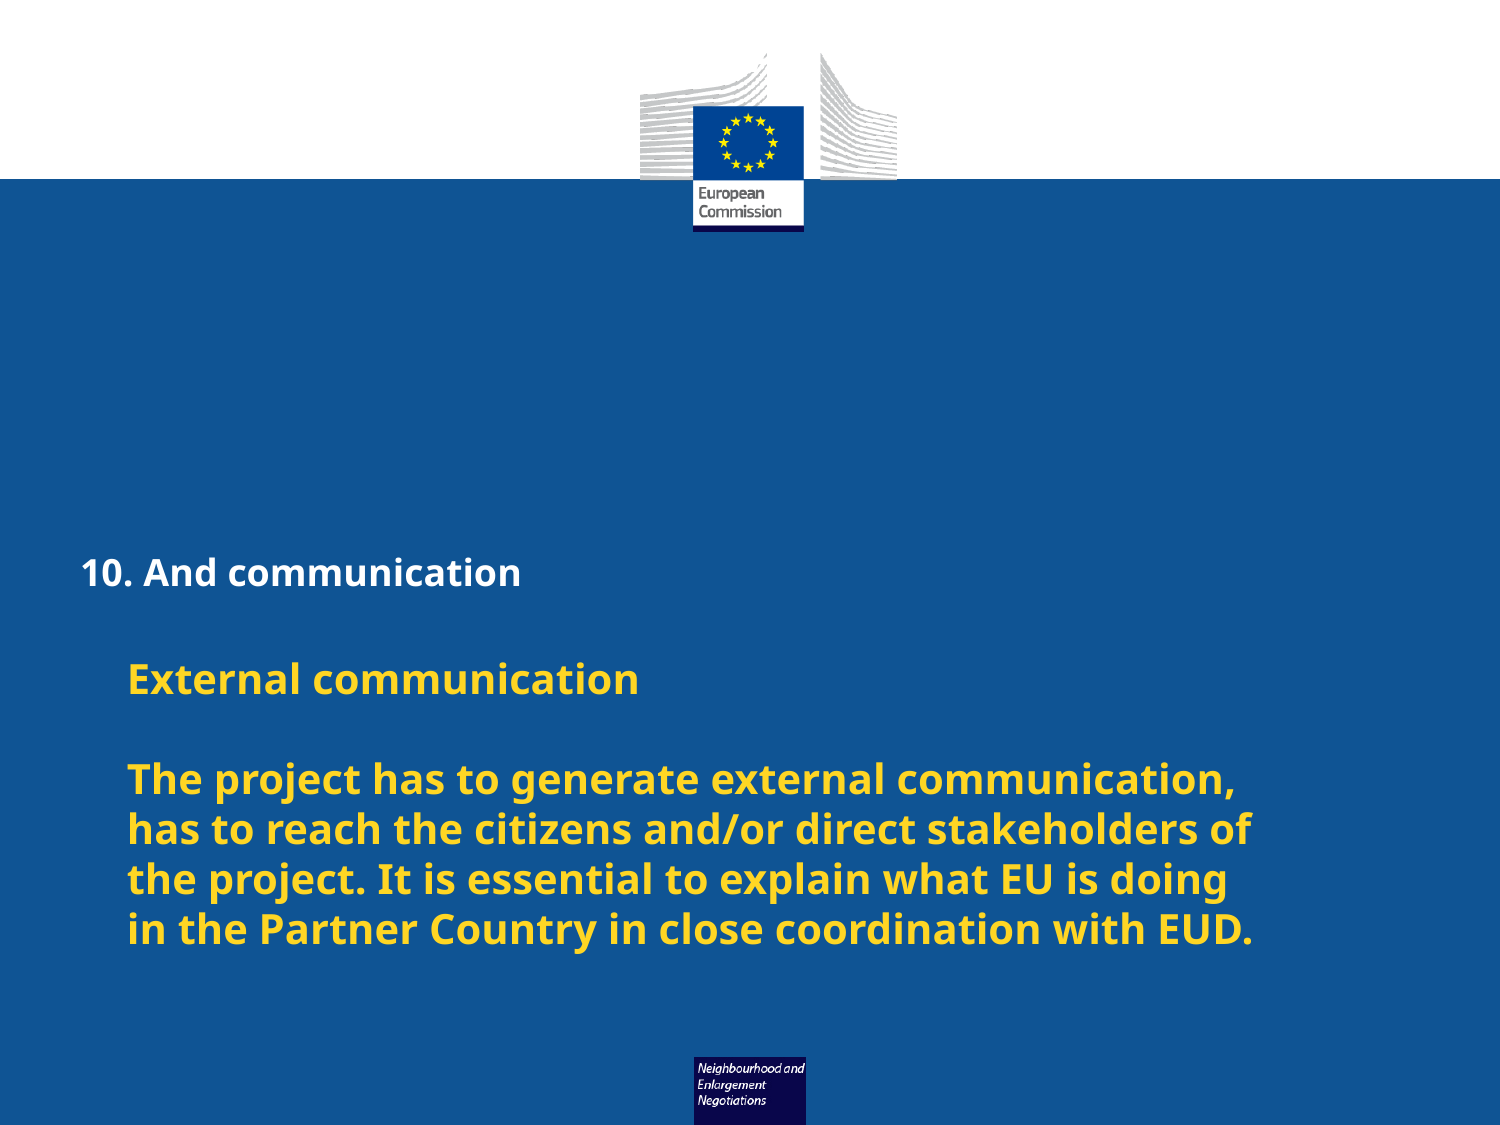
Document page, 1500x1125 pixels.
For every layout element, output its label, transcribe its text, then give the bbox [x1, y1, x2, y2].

text_box External communication The project has to generate external communication, has to reach the citizens and/or direct stakeholders of the project. It is essential to explain what EU is doing in the Partner Country in close coordination with EUD. [112, 645, 1282, 960]
list 10. And communication [64, 278, 1412, 1083]
picture [598, 103, 897, 278]
title Practical advice provided to RTAs [23, 6, 1459, 103]
picture [694, 1083, 806, 1125]
